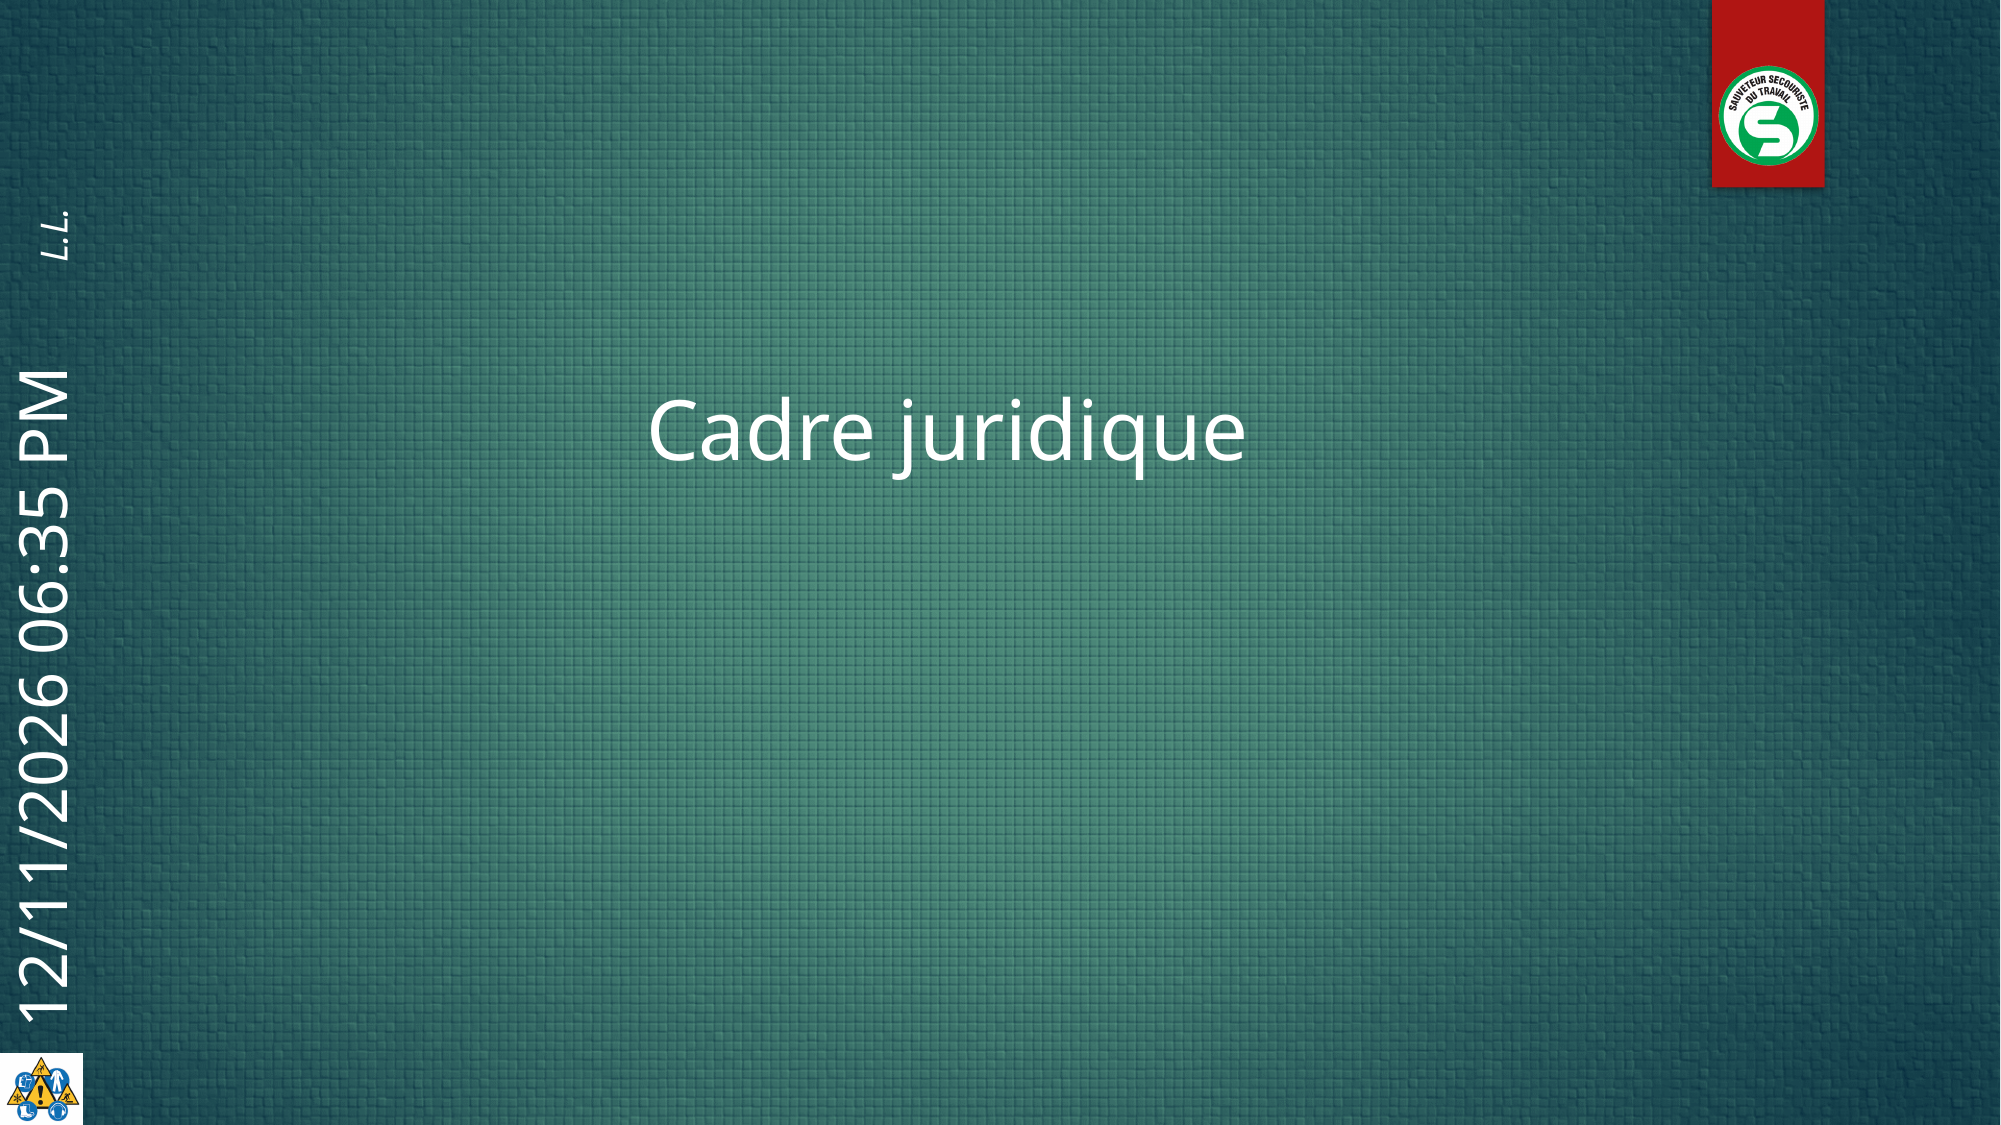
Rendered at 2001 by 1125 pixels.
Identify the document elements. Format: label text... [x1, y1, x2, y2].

picture [0, 1053, 83, 1125]
text_box Cadre juridique [556, 369, 1369, 485]
picture [1718, 65, 1819, 166]
